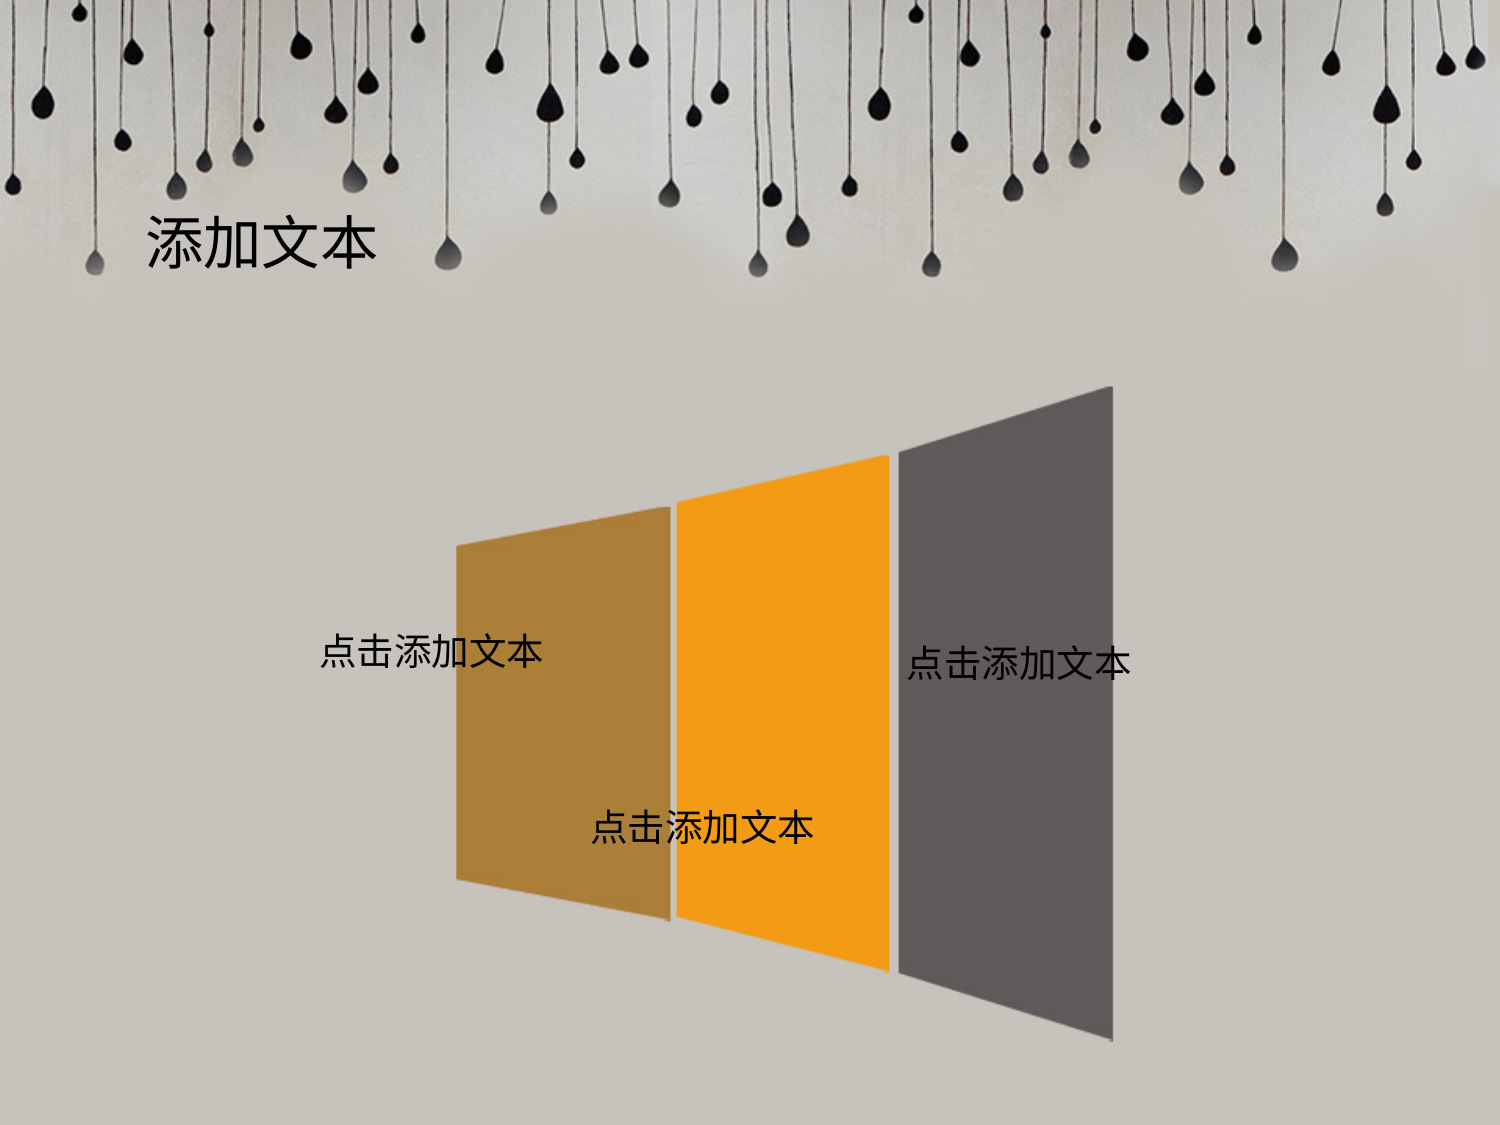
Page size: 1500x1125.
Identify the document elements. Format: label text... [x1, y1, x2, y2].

text_box 点击添加文本 [304, 621, 598, 681]
picture [0, 0, 1500, 1125]
text_box 点击添加文本 [891, 632, 1147, 693]
text_box 添加文本 [130, 199, 394, 284]
text_box 点击添加文本 [575, 796, 831, 857]
